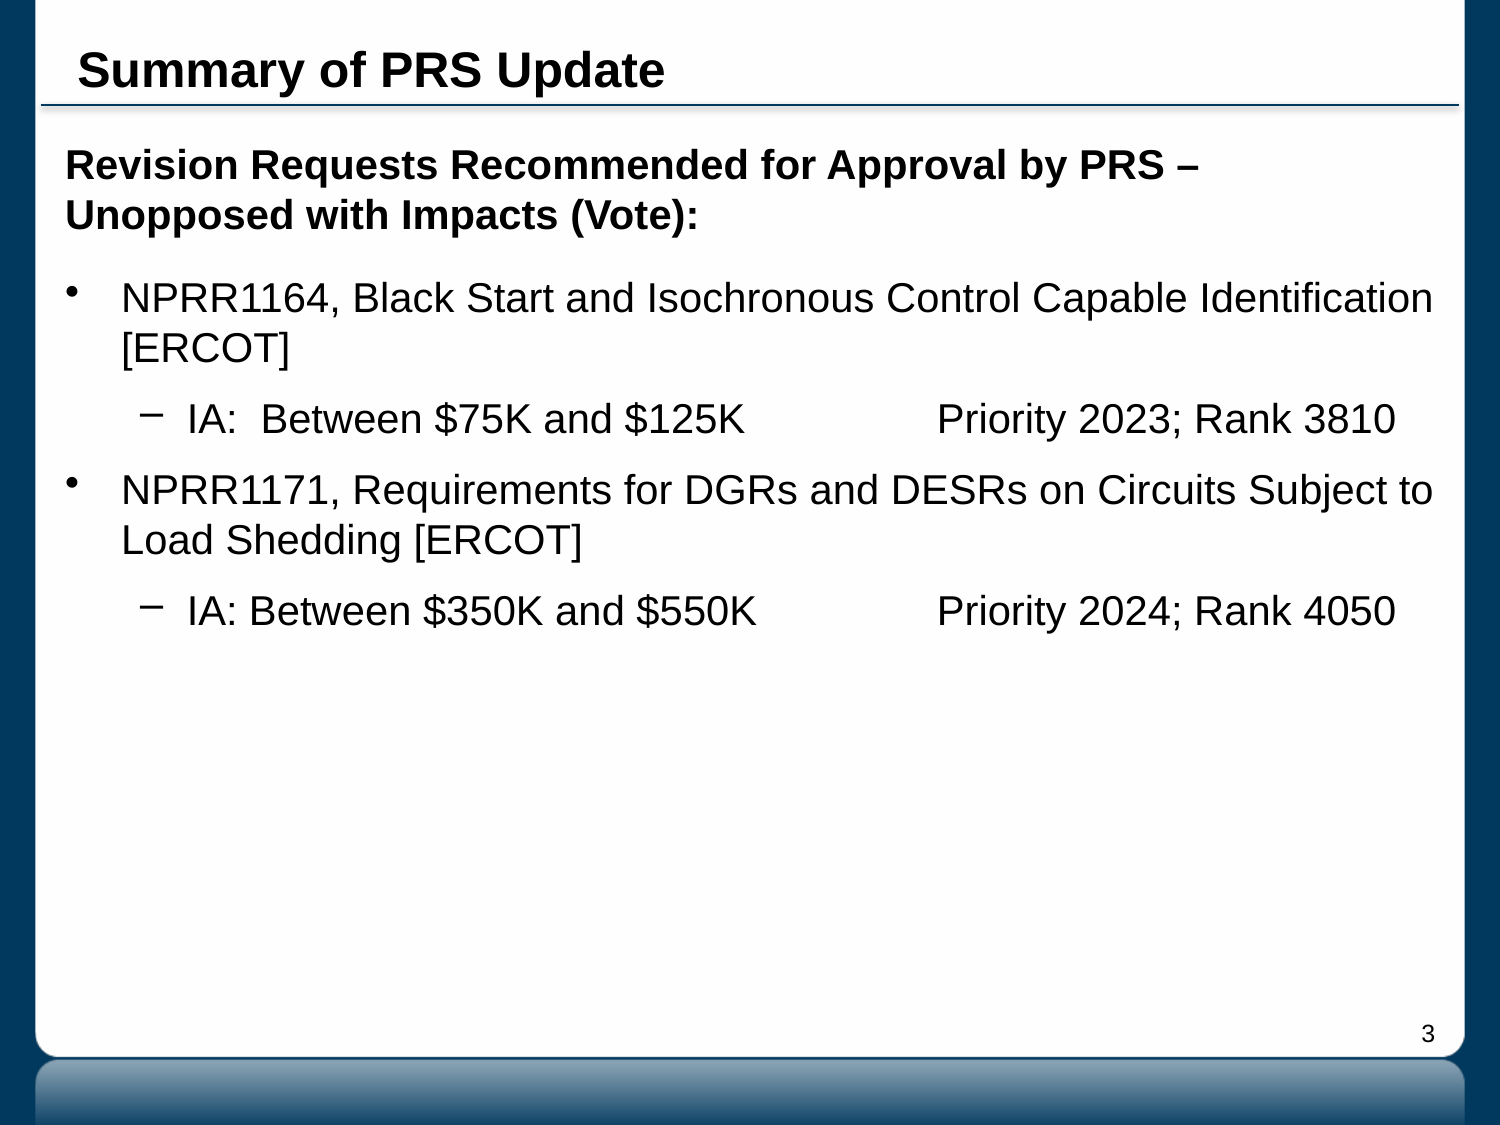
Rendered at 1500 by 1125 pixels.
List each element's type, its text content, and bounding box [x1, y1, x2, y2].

title Summary of PRS Update [62, 29, 1450, 106]
picture [35, 0, 1465, 1125]
text_box Revision Requests Recommended for Approval by PRS – Unopposed with Impacts (Vote): NPRR1164, Black Start and Isochronous Control Capable Identification [ERCOT] IA: Between $75K and $125K Priority 2023; Rank 3810 NPRR1171, Requirements for DGRs and DESRs on Circuits Subject to Load Shedding [ERCOT] IA: Between $350K and $550K Priority 2024; Rank 4050 [50, 130, 1450, 1049]
